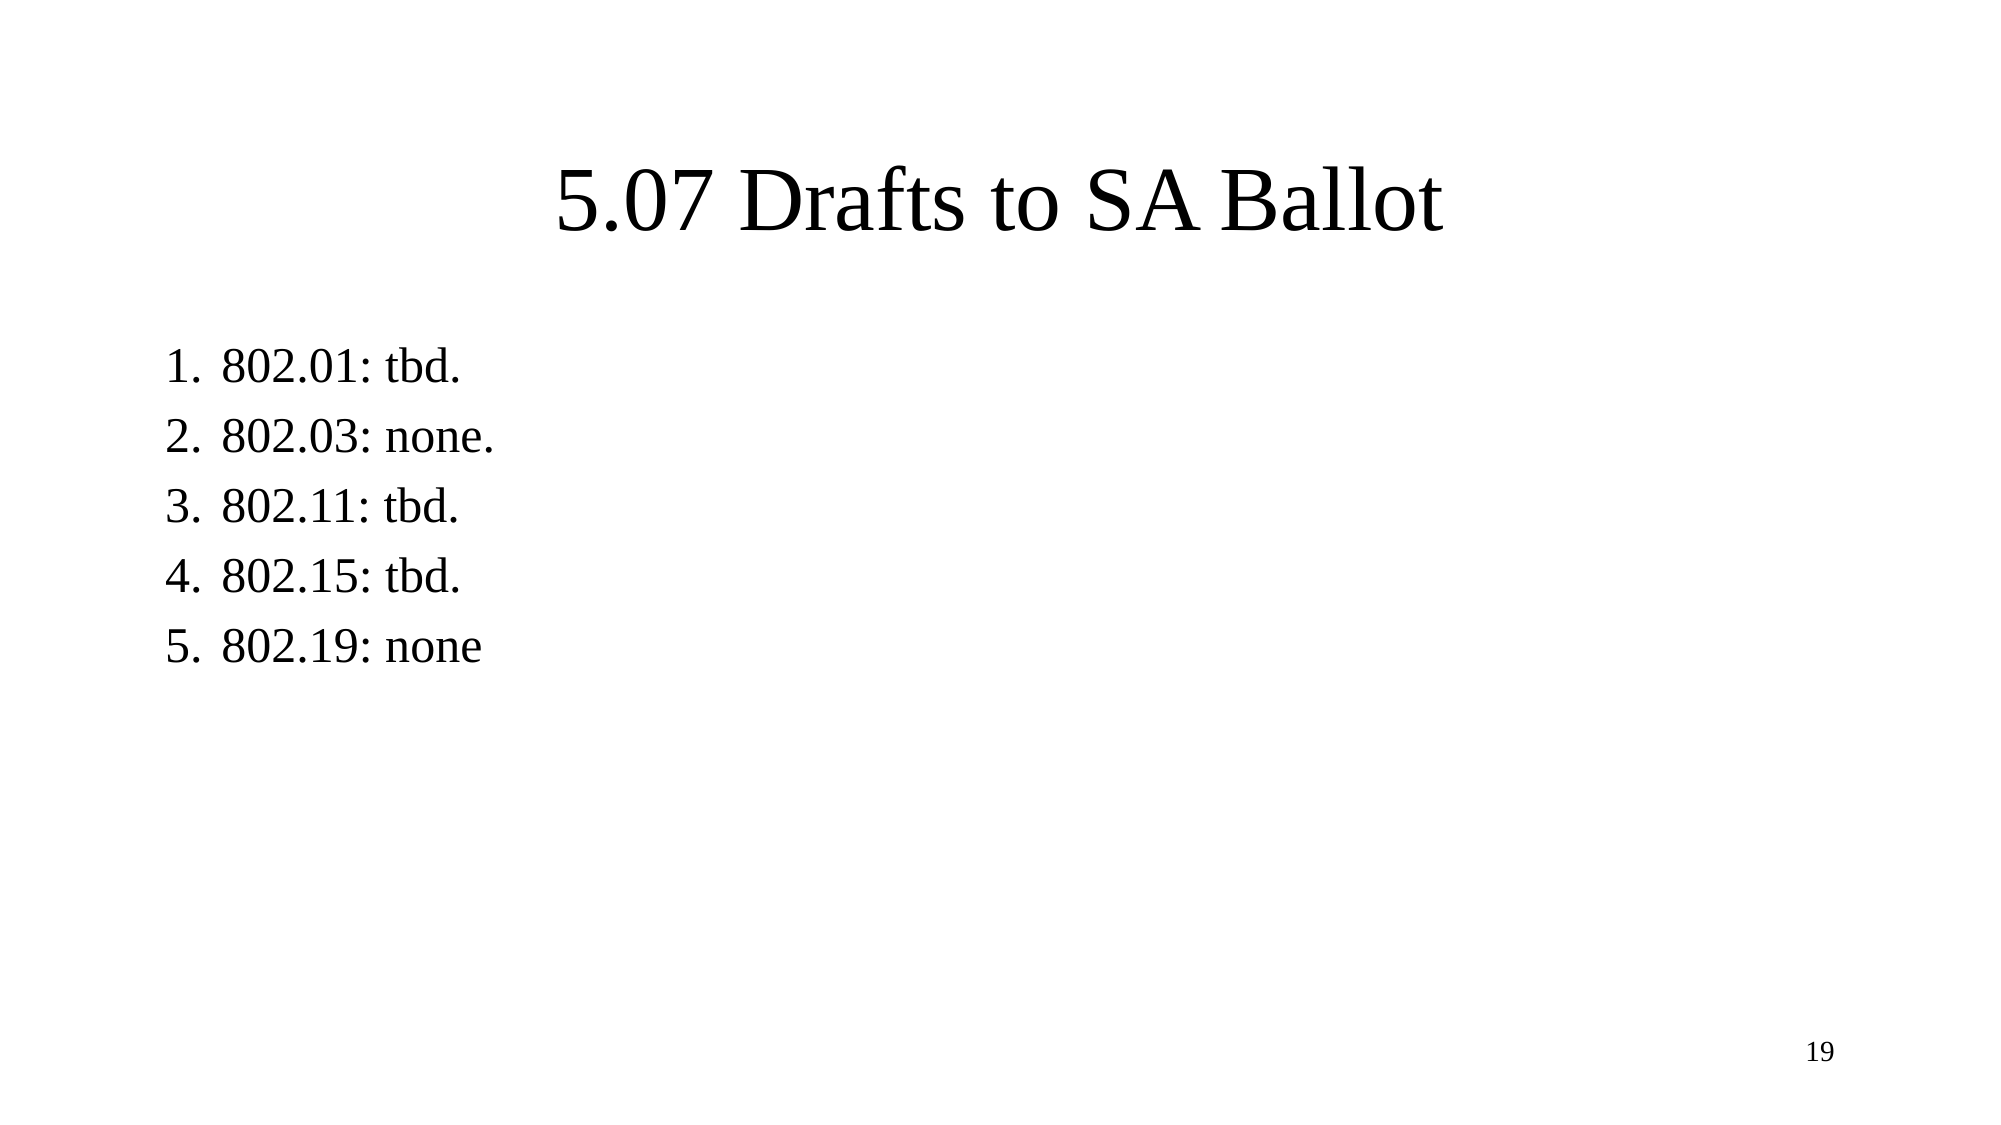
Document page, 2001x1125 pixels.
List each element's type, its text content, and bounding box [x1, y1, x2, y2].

slide_number 19 [1433, 1024, 1851, 1101]
title 5.07 Drafts to SA Ballot [149, 99, 1851, 288]
list 802.01: tbd. 802.03: none. 802.11: tbd. 802.15: tbd. 802.19: none [149, 324, 1851, 1001]
